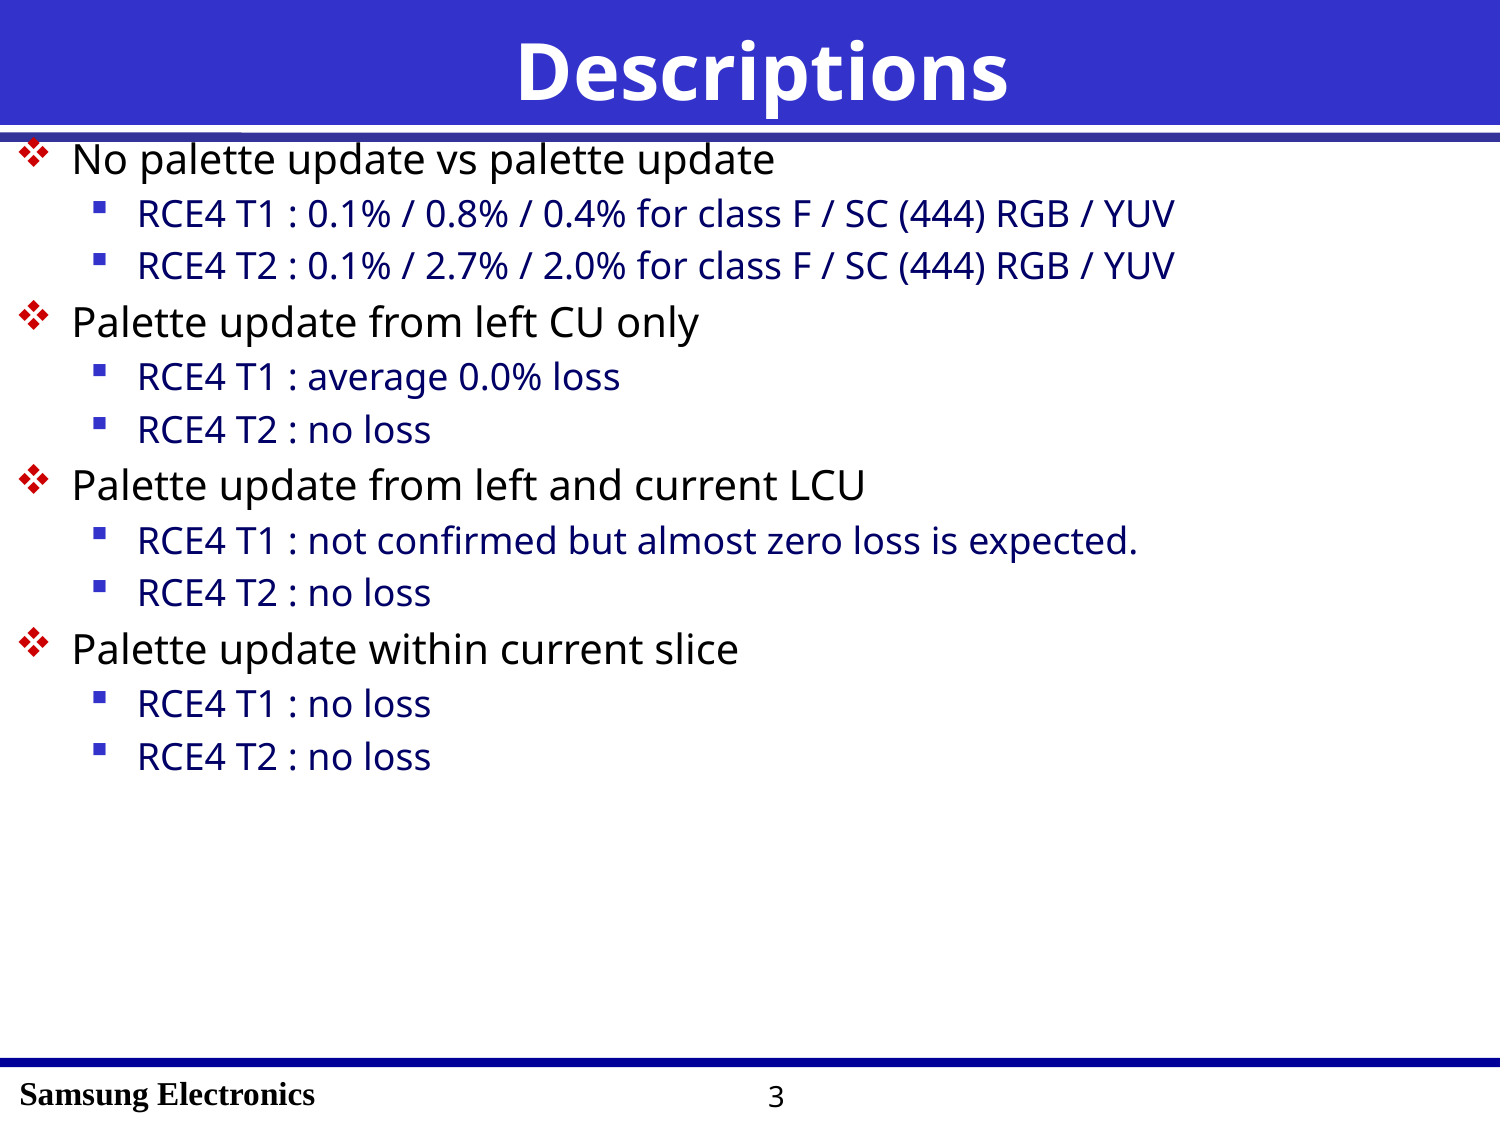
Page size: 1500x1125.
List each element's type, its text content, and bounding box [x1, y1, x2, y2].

list No palette update vs palette update RCE4 T1 : 0.1% / 0.8% / 0.4% for class F / SC (444) RGB / YUV RCE4 T2 : 0.1% / 2.7% / 2.0% for class F / SC (444) RGB / YUV Palette update from left CU only RCE4 T1 : average 0.0% loss RCE4 T2 : no loss Palette update from left and current LCU RCE4 T1 : not confirmed but almost zero loss is expected. RCE4 T2 : no loss Palette update within current slice RCE4 T1 : no loss RCE4 T2 : no loss [0, 125, 1500, 1038]
title Descriptions [87, 12, 1438, 125]
slide_number 3 [662, 1070, 801, 1121]
